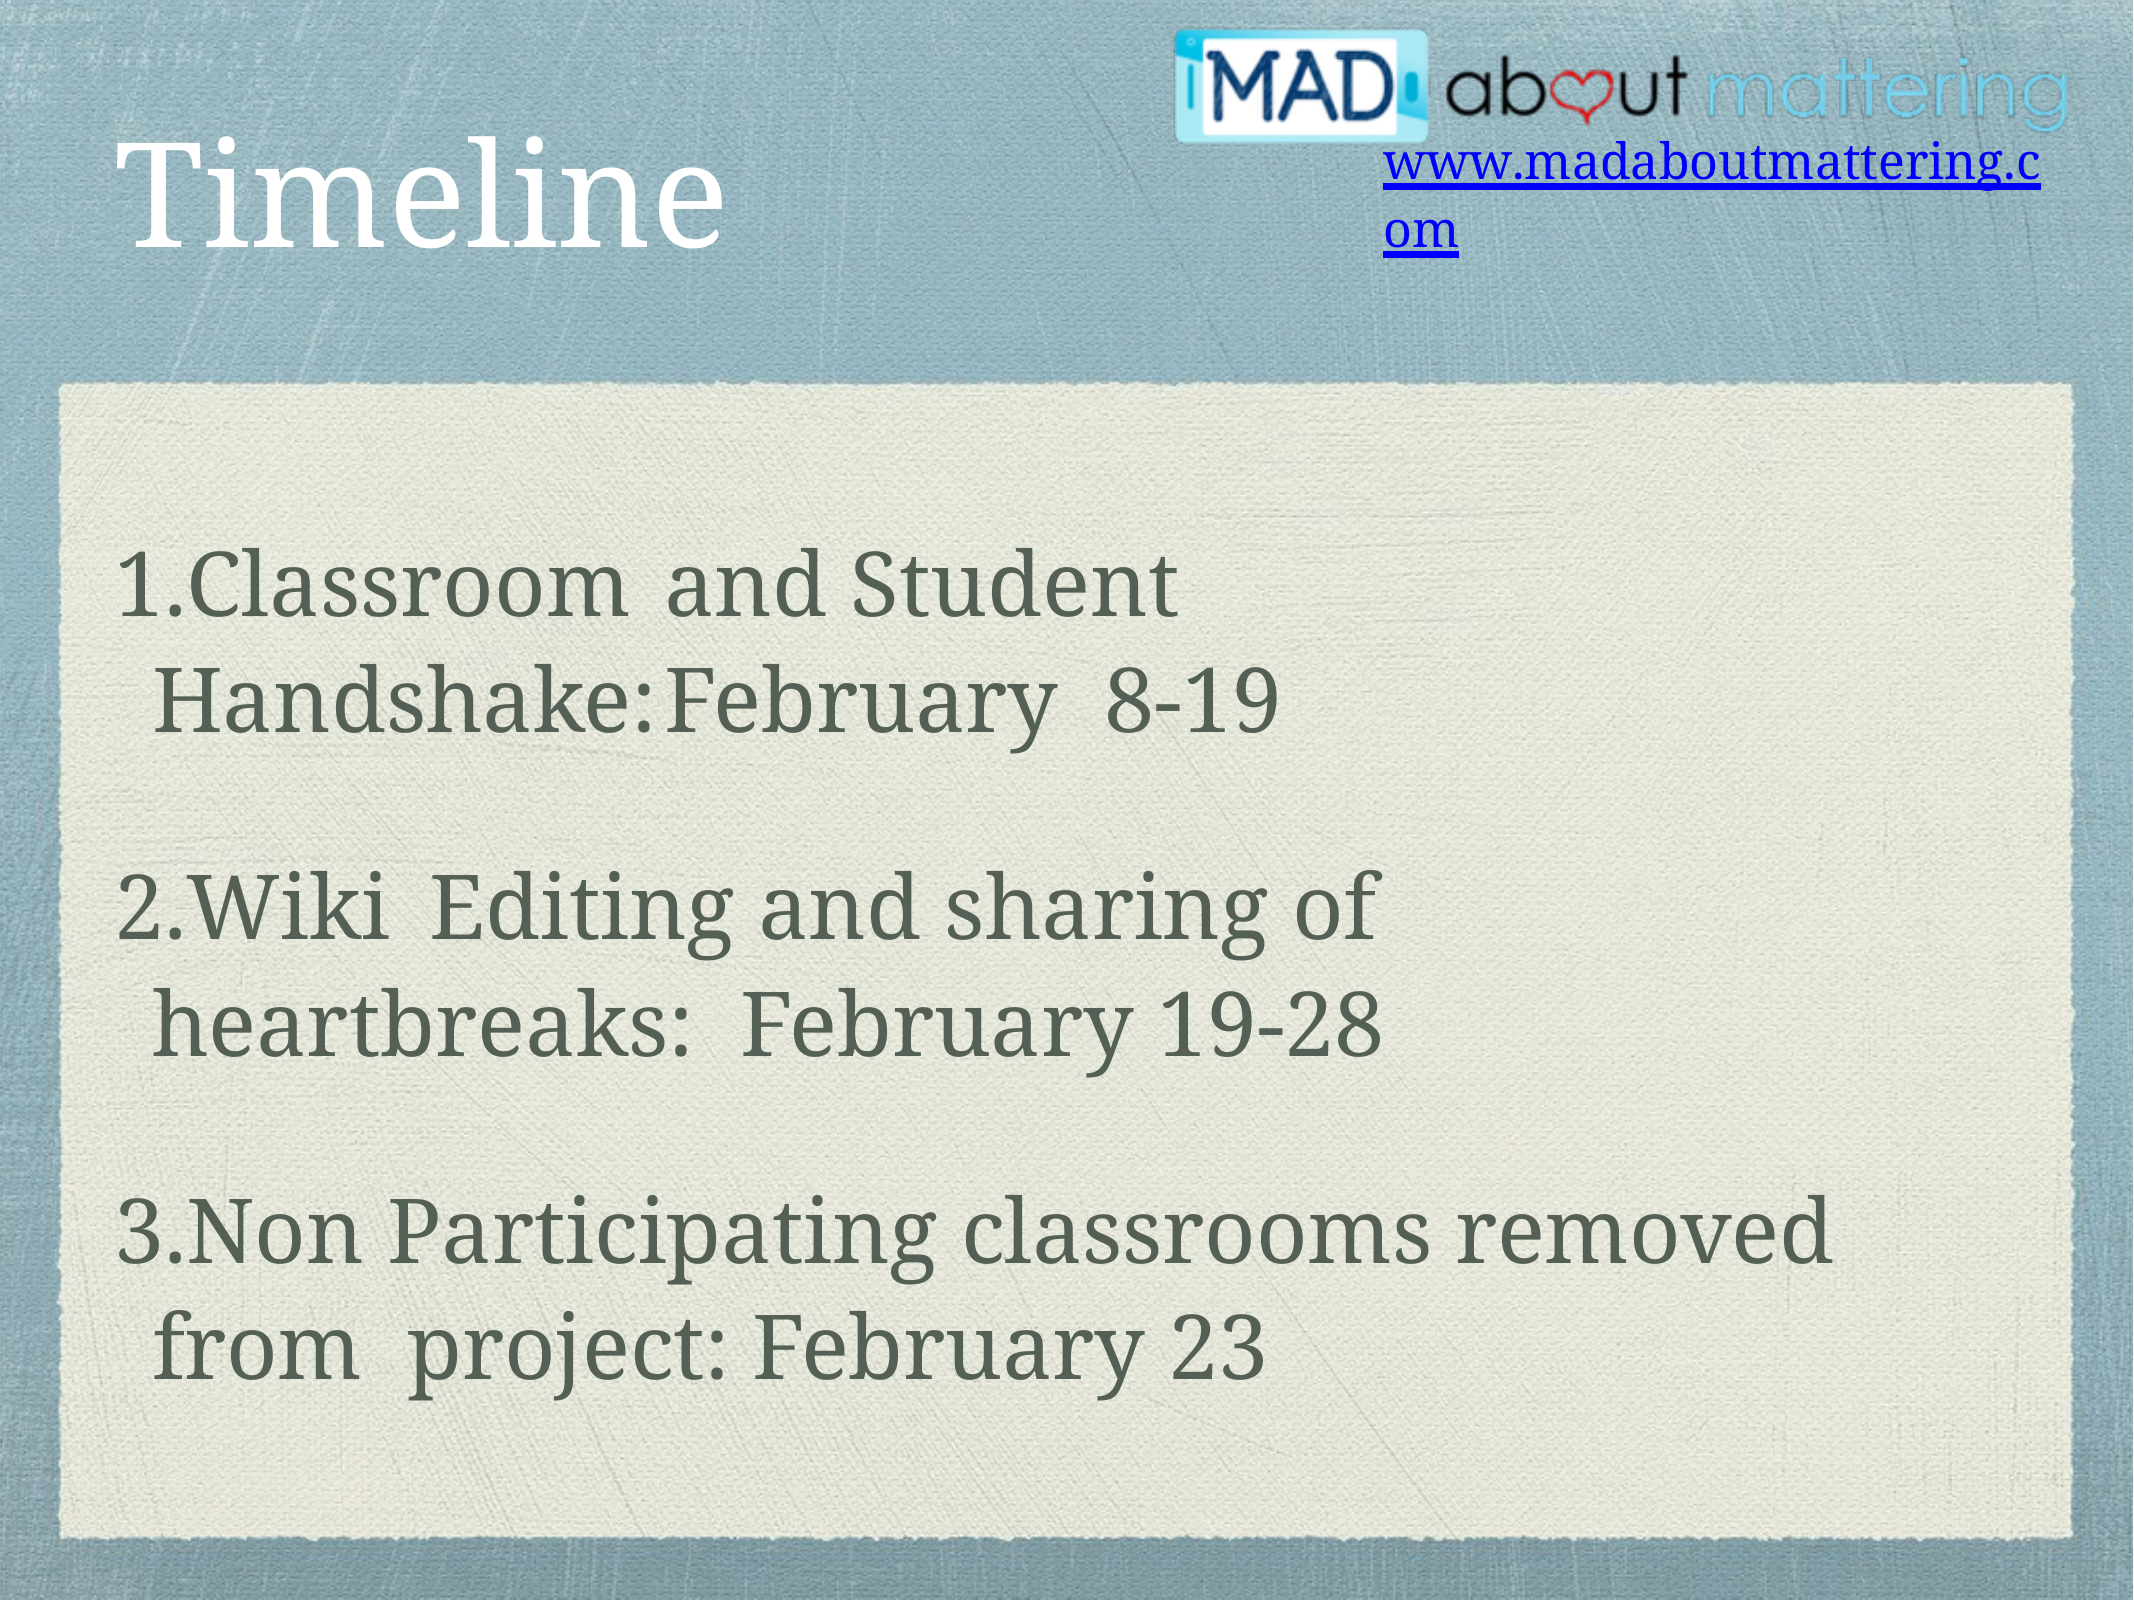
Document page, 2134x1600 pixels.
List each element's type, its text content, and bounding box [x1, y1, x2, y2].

picture [0, 0, 2134, 1600]
title Timeline [65, 33, 2068, 370]
text_box Classroom and Student Handshake: February 8-19 Wiki Editing and sharing of heartbreaks: February 19-28 Non Participating classrooms removed from project: February 23 [112, 518, 1992, 1398]
